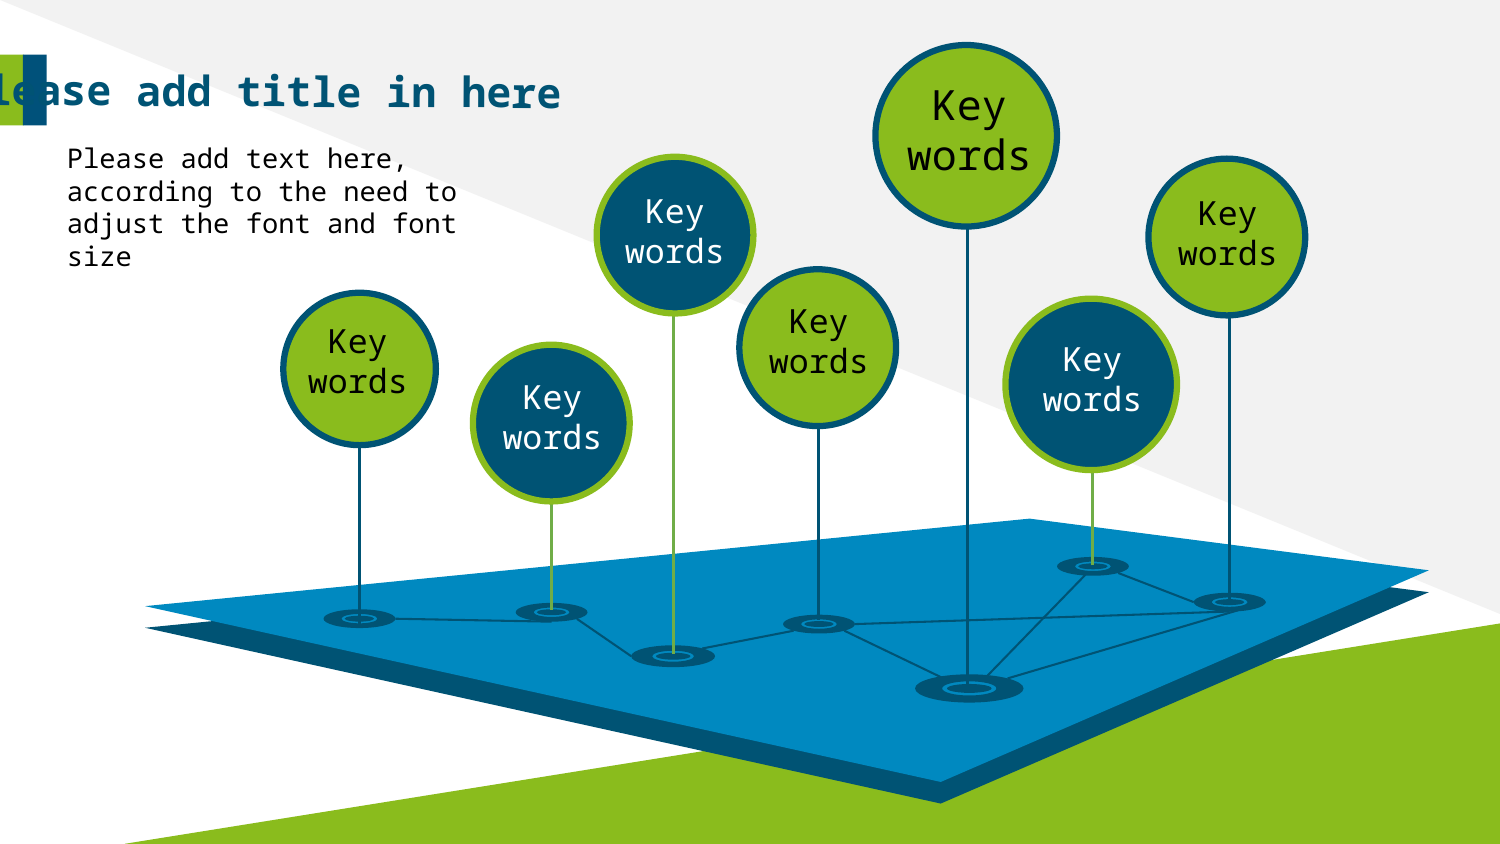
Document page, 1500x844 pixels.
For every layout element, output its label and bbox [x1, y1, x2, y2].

text_box [758, 269, 870, 620]
text_box [596, 156, 754, 654]
text_box [163, 432, 1411, 745]
text_box [1148, 158, 1306, 602]
text_box [0, 0, 1500, 844]
text_box [283, 292, 437, 626]
text_box [875, 44, 1058, 689]
text_box [472, 344, 591, 610]
text_box [1005, 298, 1178, 566]
